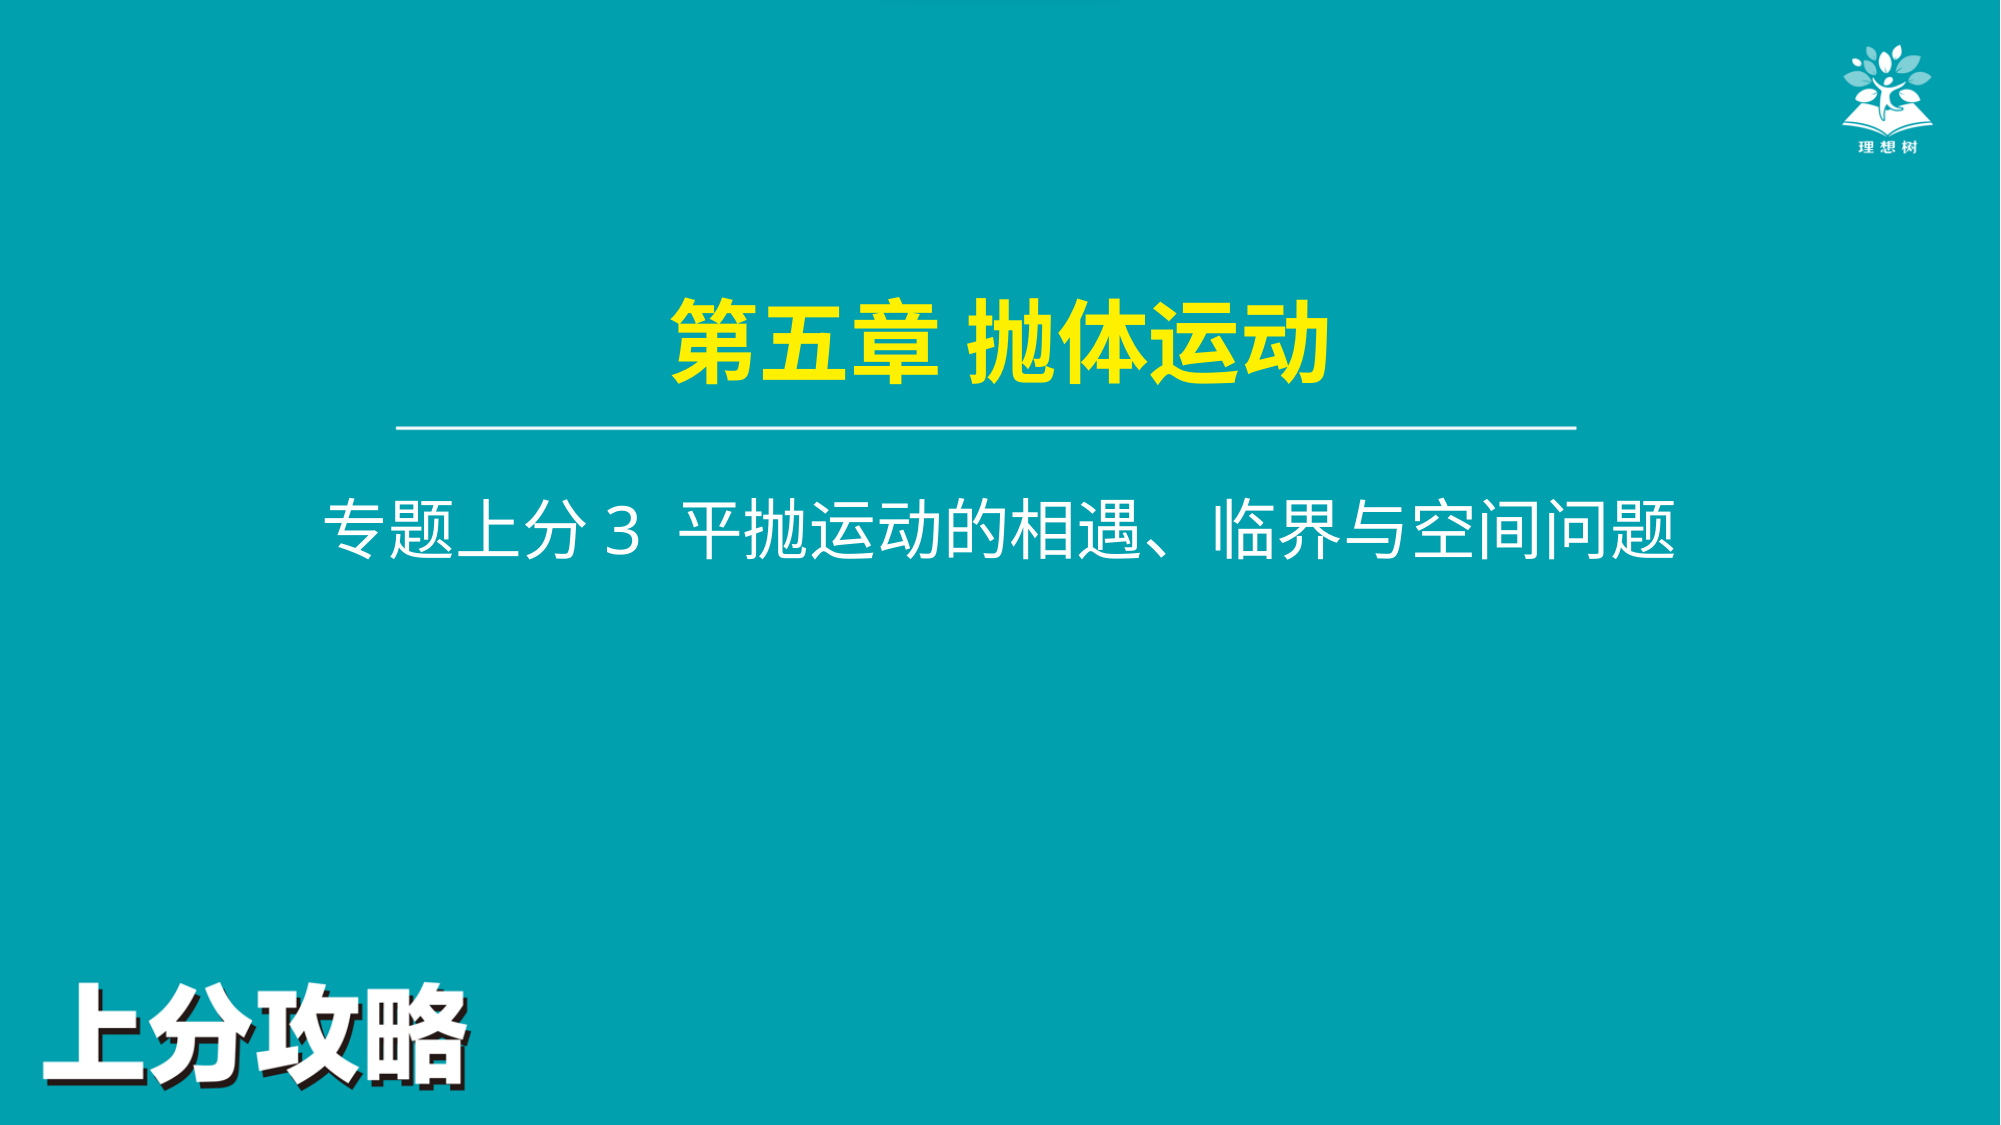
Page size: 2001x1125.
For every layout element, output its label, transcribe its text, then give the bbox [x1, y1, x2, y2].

picture [0, 413, 2000, 472]
picture [0, 579, 2000, 1125]
text_box 第五章 抛体运动 [0, 265, 2000, 413]
text_box 专题上分3 平抛运动的相遇、临界与空间问题 [0, 472, 2000, 579]
picture [0, 0, 2000, 265]
